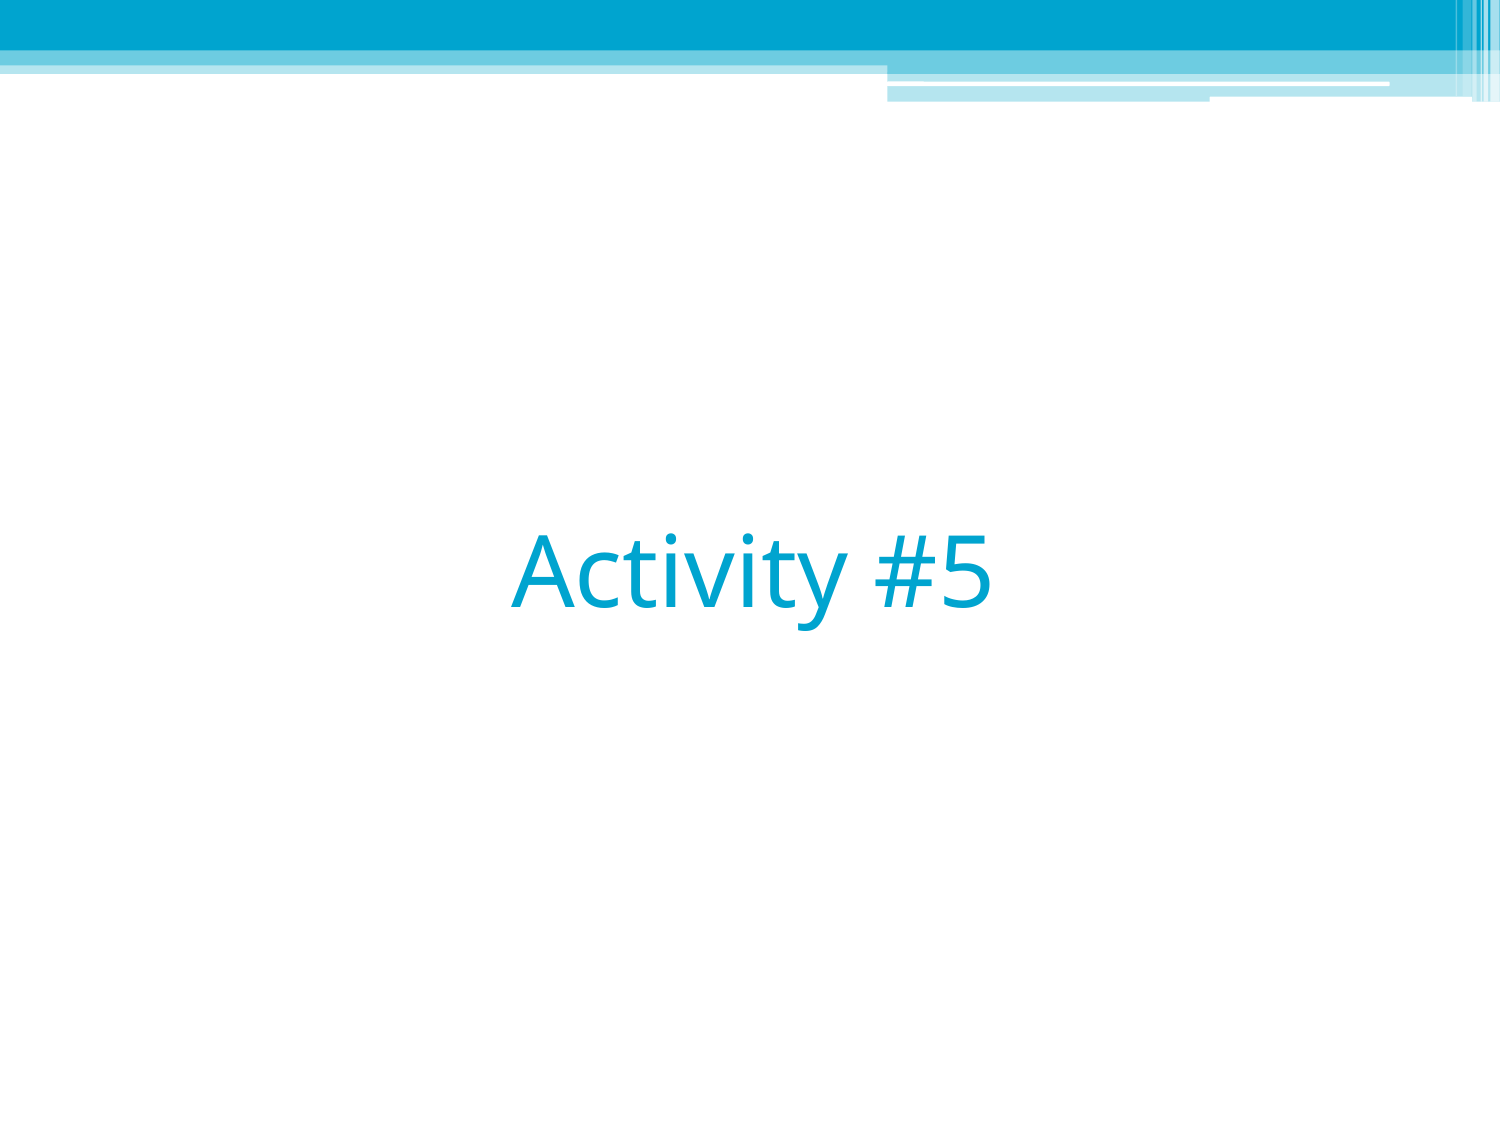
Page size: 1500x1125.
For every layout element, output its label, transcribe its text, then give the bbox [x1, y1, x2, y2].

list Activity #5 [75, 500, 1425, 663]
